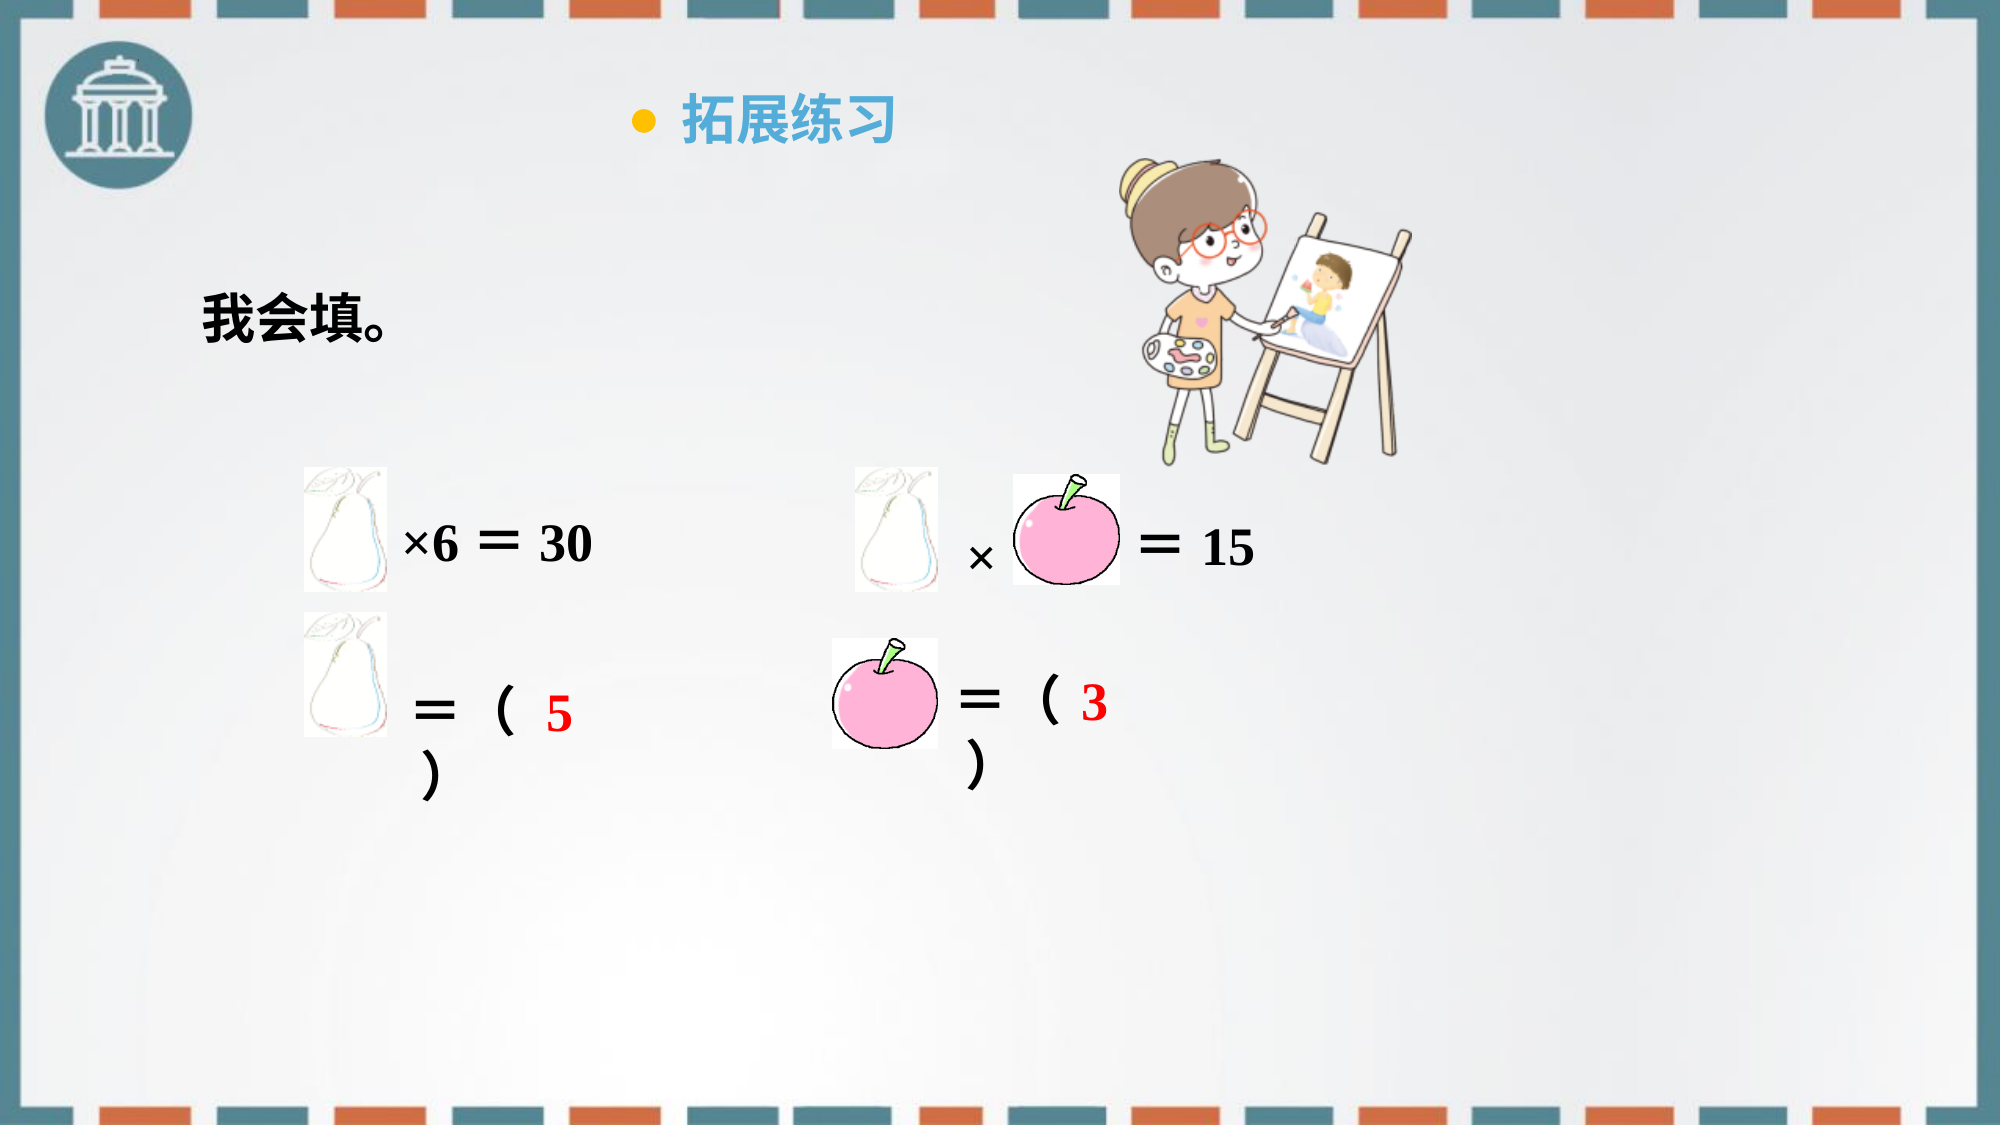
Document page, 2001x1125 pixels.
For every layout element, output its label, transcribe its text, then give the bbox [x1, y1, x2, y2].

text_box ×6＝30 [387, 499, 752, 580]
text_box 我会填。 [139, 271, 480, 362]
text_box × [951, 514, 1012, 595]
text_box 3 [1066, 658, 1142, 739]
text_box 拓展练习 [667, 78, 939, 158]
text_box ＝15 [1120, 503, 1294, 584]
text_box ＝（ ） [393, 669, 656, 815]
text_box ＝（ ） [938, 658, 1202, 804]
picture [0, 0, 2000, 1125]
text_box 5 [531, 669, 607, 750]
text_box [630, 108, 657, 134]
